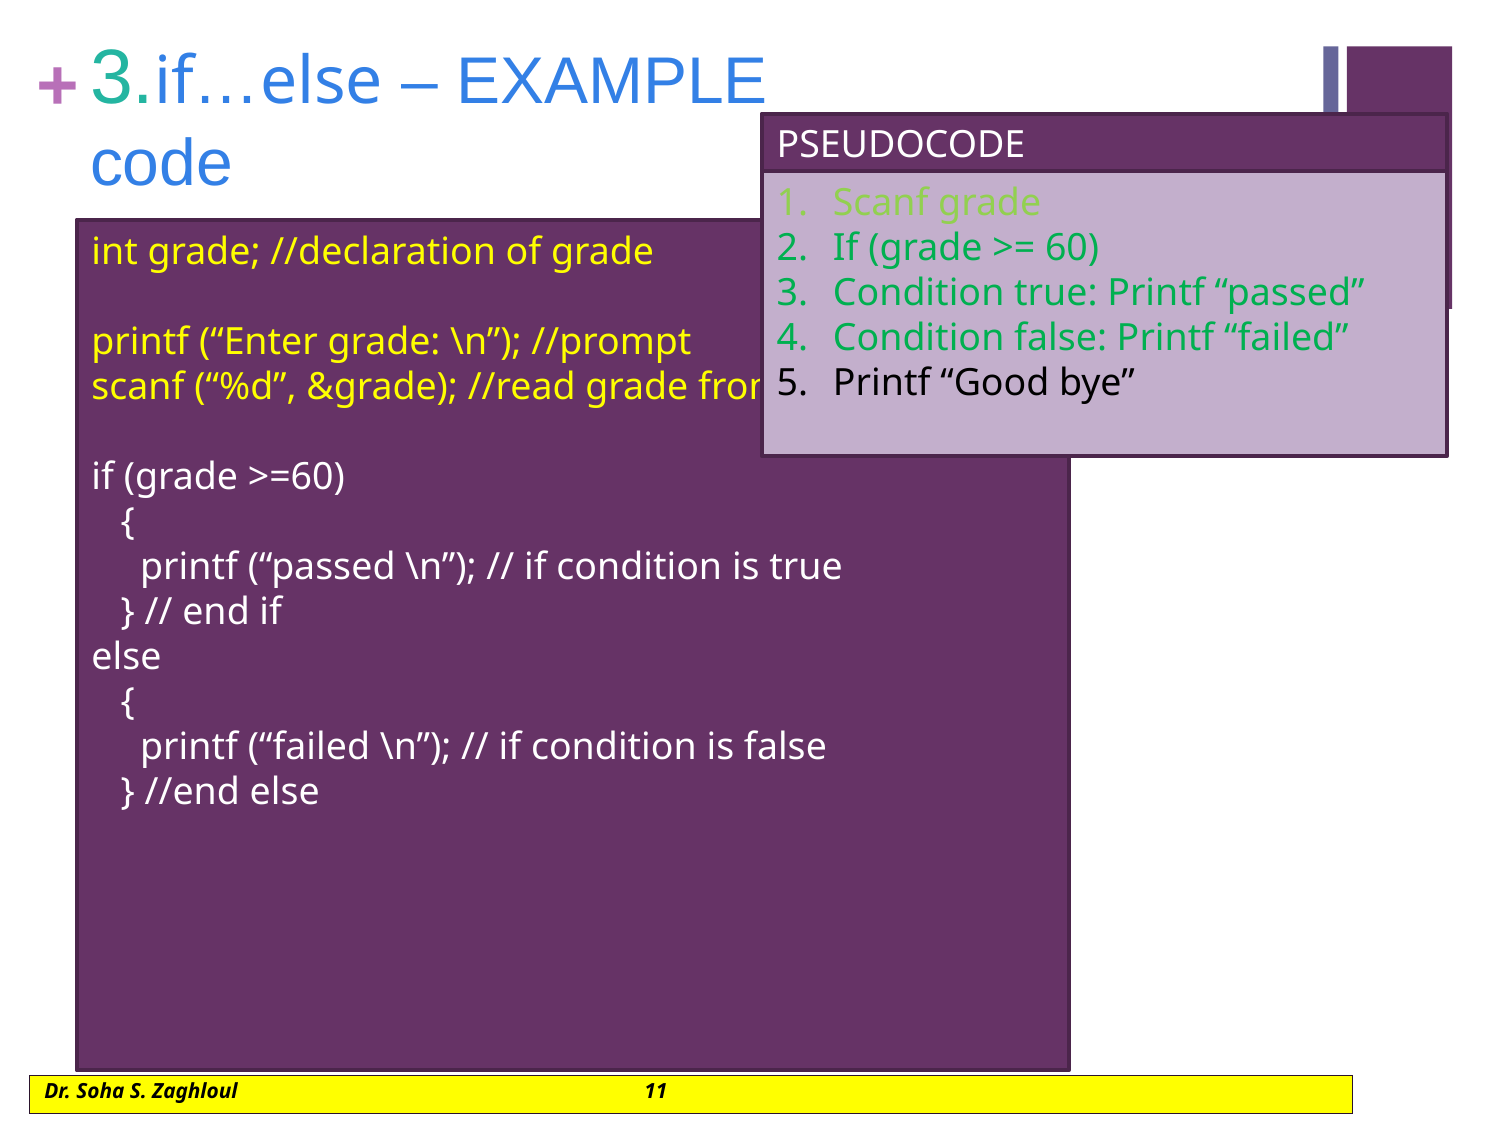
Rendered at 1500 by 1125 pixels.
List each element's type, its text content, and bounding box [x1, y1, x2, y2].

text_box Dr. Soha S. Zaghloul 11 [29, 1075, 1353, 1114]
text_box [761, 113, 1448, 457]
text_box int grade; //declaration of grade printf (“Enter grade: \n”); //prompt scanf (“%d”, &grade); //read grade from user if (grade >=60) { printf (“passed \n”); // if condition is true } // end if else { printf (“failed \n”); // if condition is false } //end else [75, 218, 1071, 1072]
title 3.if…else – EXAMPLE code [75, 19, 1263, 207]
